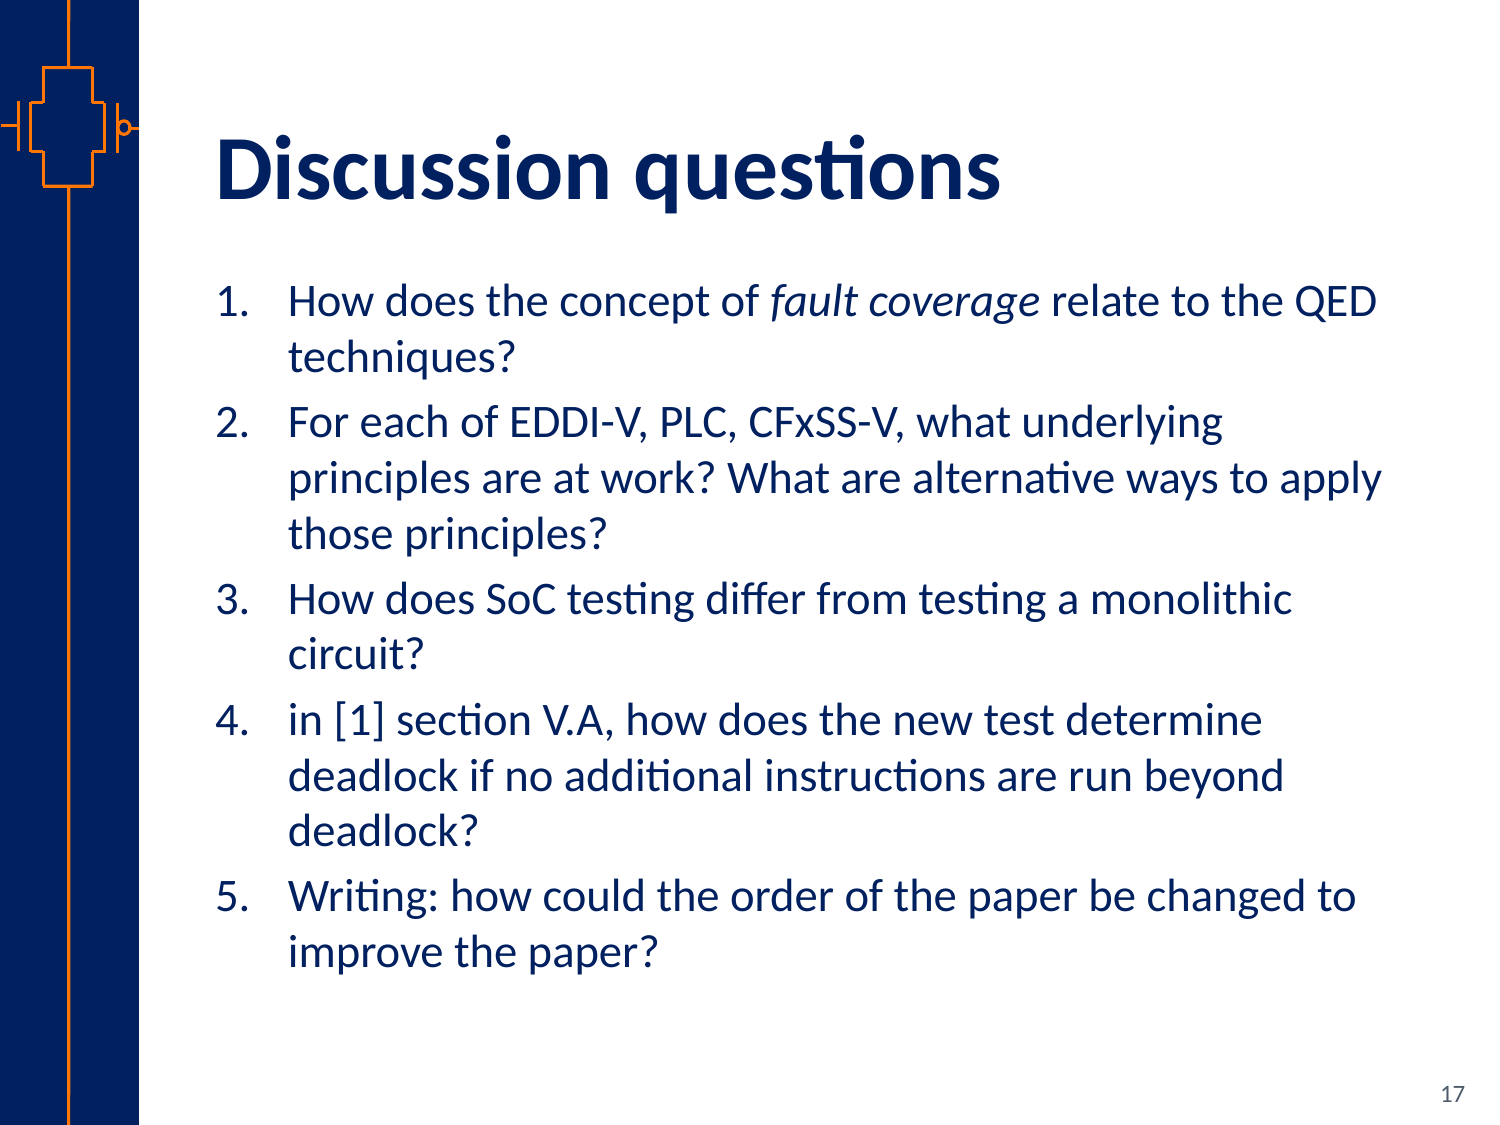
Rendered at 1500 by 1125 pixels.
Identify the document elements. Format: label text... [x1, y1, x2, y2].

slide_number 17 [1425, 1062, 1488, 1123]
title Discussion questions [200, 37, 1388, 225]
list How does the concept of fault coverage relate to the QED techniques? For each of EDDI-V, PLC, CFxSS-V, what underlying principles are at work? What are alternative ways to apply those principles? How does SoC testing differ from testing a monolithic circuit? in [1] section V.A, how does the new test determine deadlock if no additional instructions are run beyond deadlock? Writing: how could the order of the paper be changed to improve the paper? [200, 262, 1425, 988]
